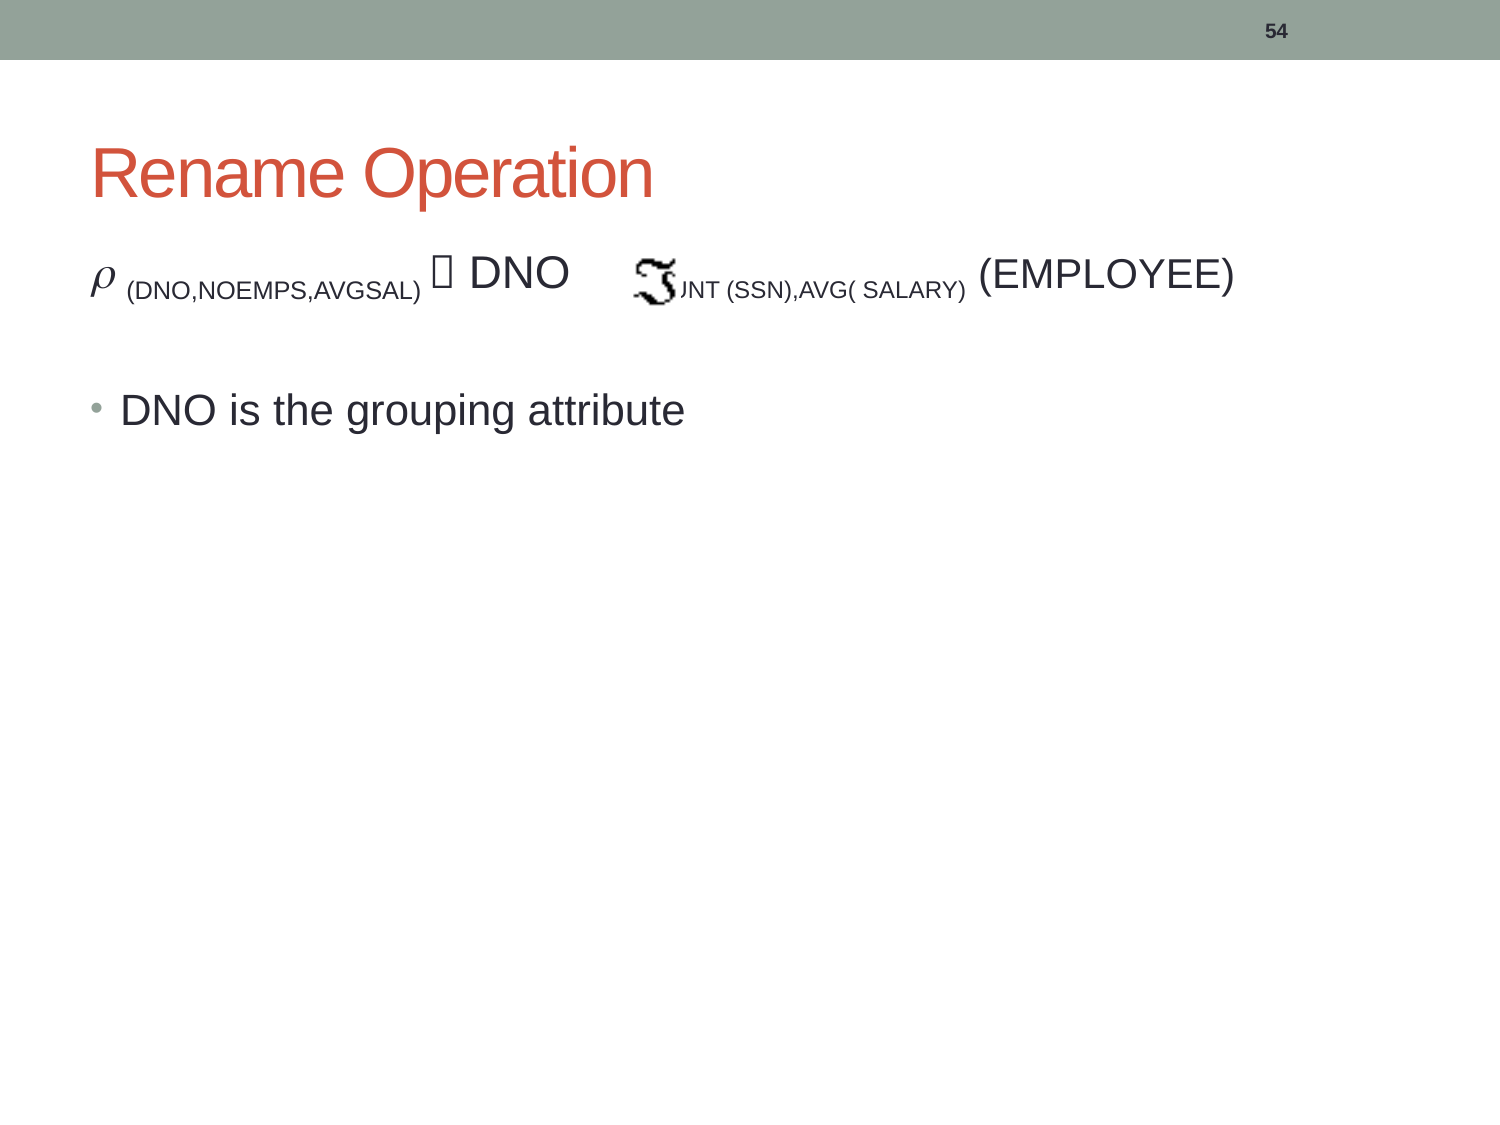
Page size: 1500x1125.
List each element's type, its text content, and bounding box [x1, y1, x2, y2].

slide_number 54 [1250, 3, 1425, 57]
picture [632, 257, 681, 309]
list  (DNO,NOEMPS,AVGSAL)  DNO COUNT (SSN),AVG( SALARY) (EMPLOYEE) DNO is the grouping attribute [75, 234, 1425, 1035]
title Rename Operation [75, 87, 1425, 234]
